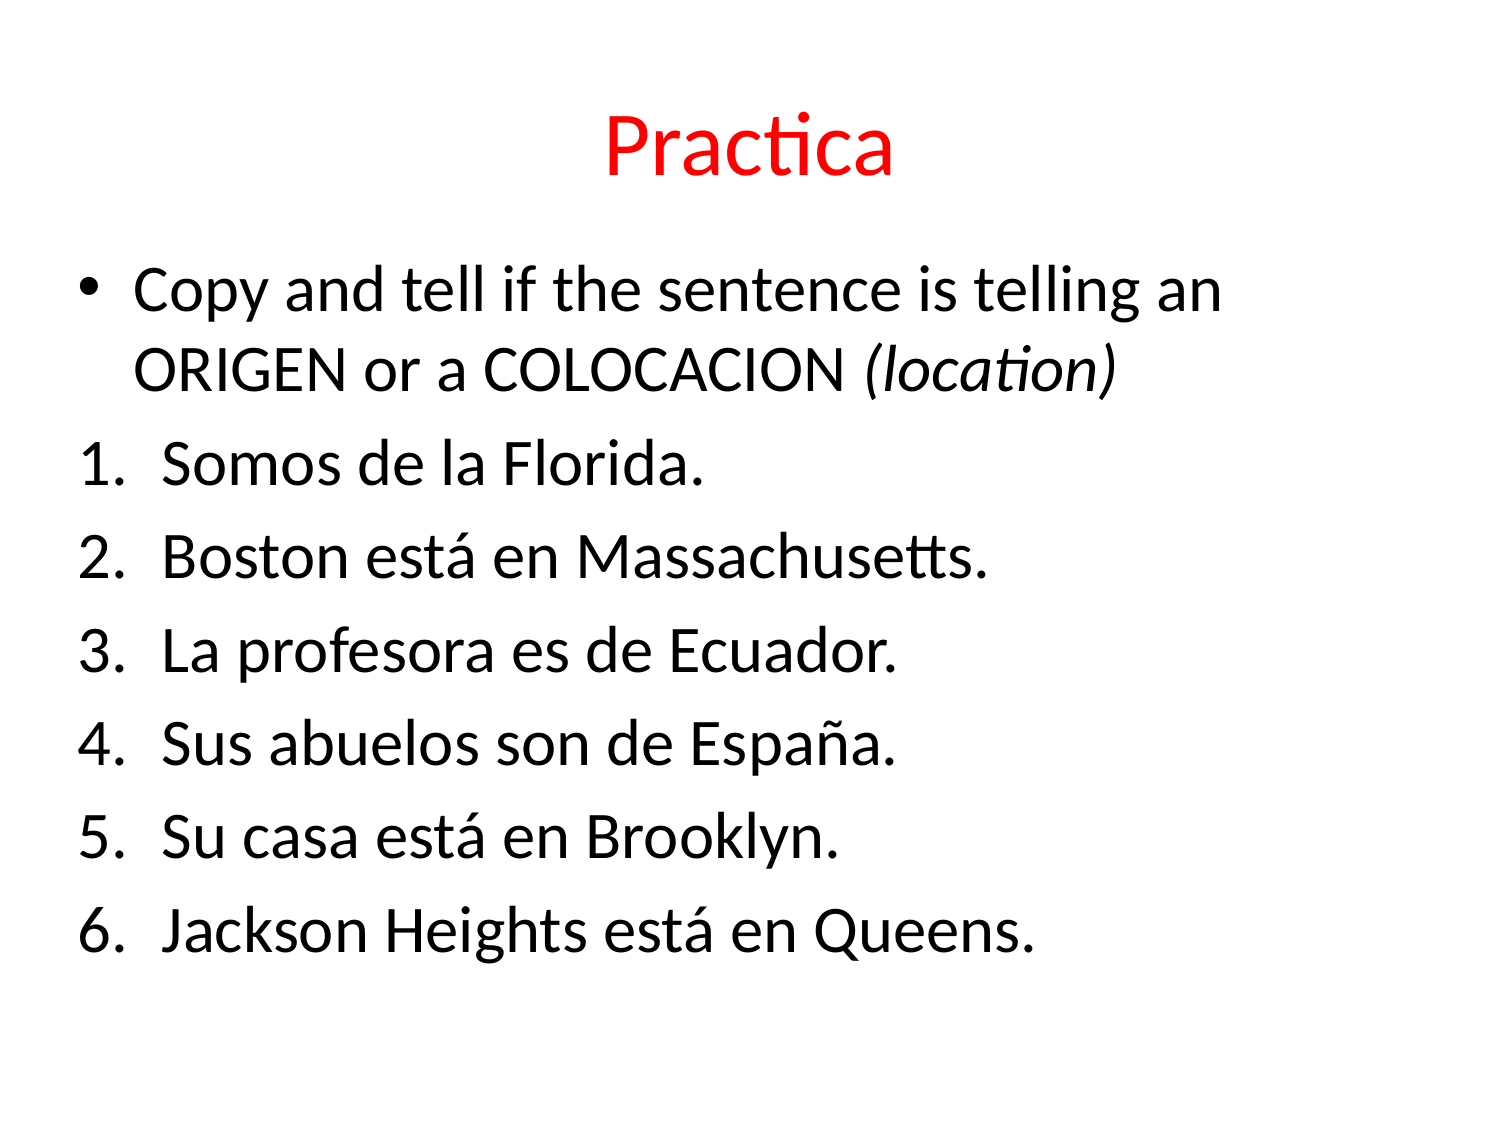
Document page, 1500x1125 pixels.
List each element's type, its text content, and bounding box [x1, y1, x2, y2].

list Copy and tell if the sentence is telling an ORIGEN or a COLOCACION (location) Somos de la Florida. Boston está en Massachusetts. La profesora es de Ecuador. Sus abuelos son de España. Su casa está en Brooklyn. Jackson Heights está en Queens. [62, 237, 1438, 1075]
title Practica [75, 45, 1425, 233]
